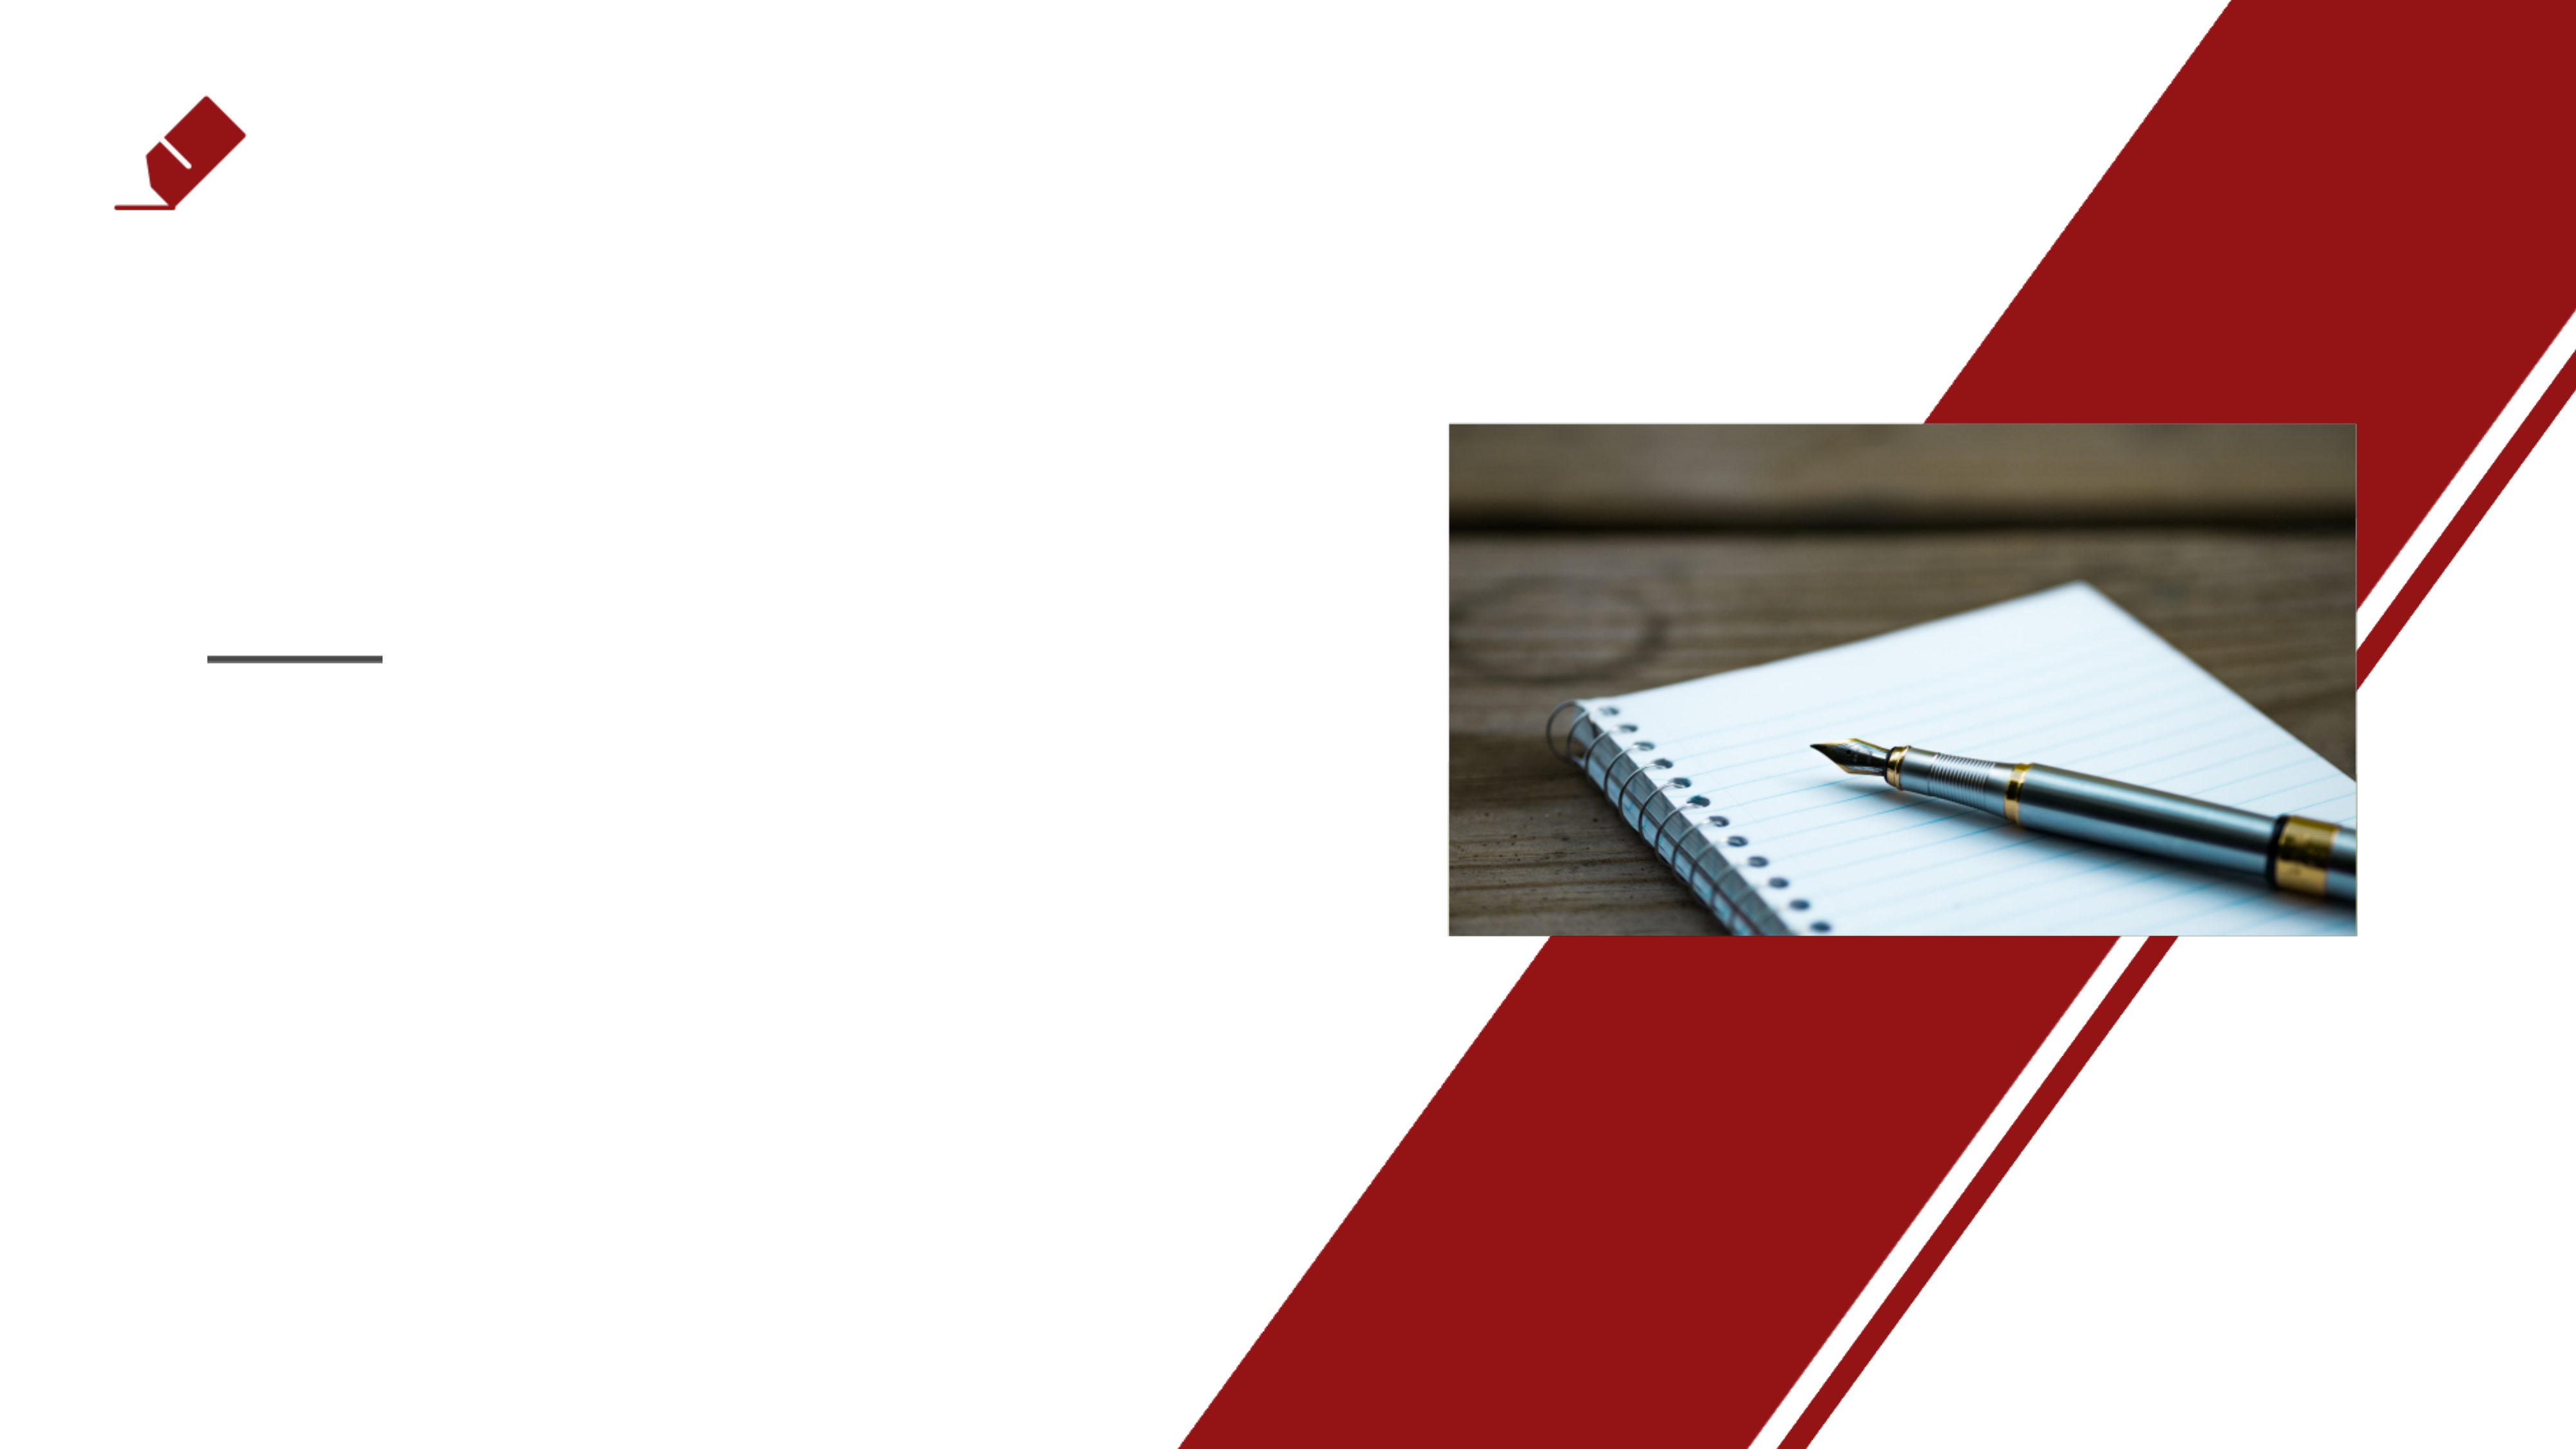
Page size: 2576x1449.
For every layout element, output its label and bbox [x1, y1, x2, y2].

picture [1179, 0, 2576, 1449]
picture [95, 69, 256, 230]
picture [207, 656, 383, 663]
